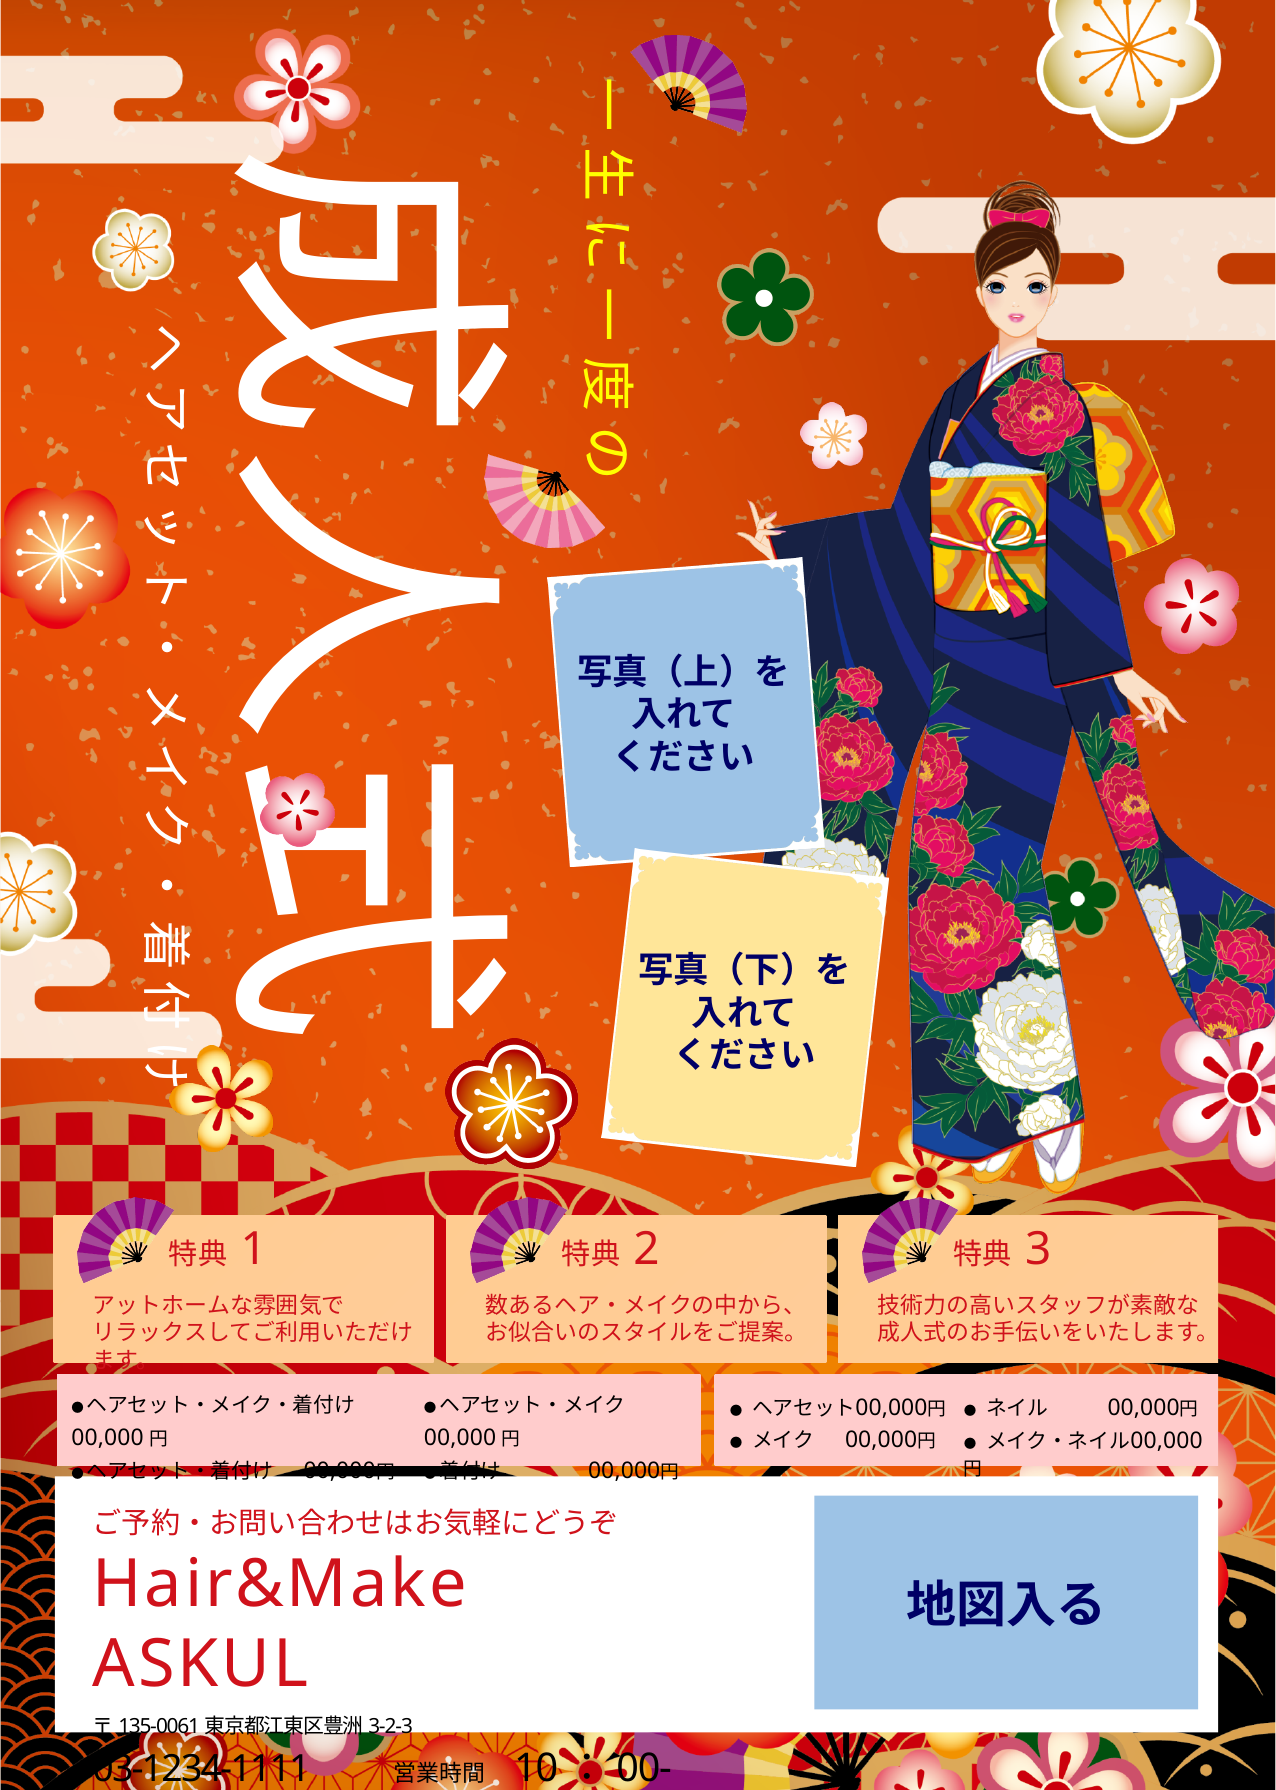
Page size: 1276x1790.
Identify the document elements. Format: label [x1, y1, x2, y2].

text_box [601, 848, 889, 1167]
text_box [838, 1197, 1219, 1363]
picture [0, 0, 1276, 1790]
text_box [446, 1197, 827, 1363]
text_box [547, 557, 825, 867]
text_box [53, 1197, 434, 1363]
